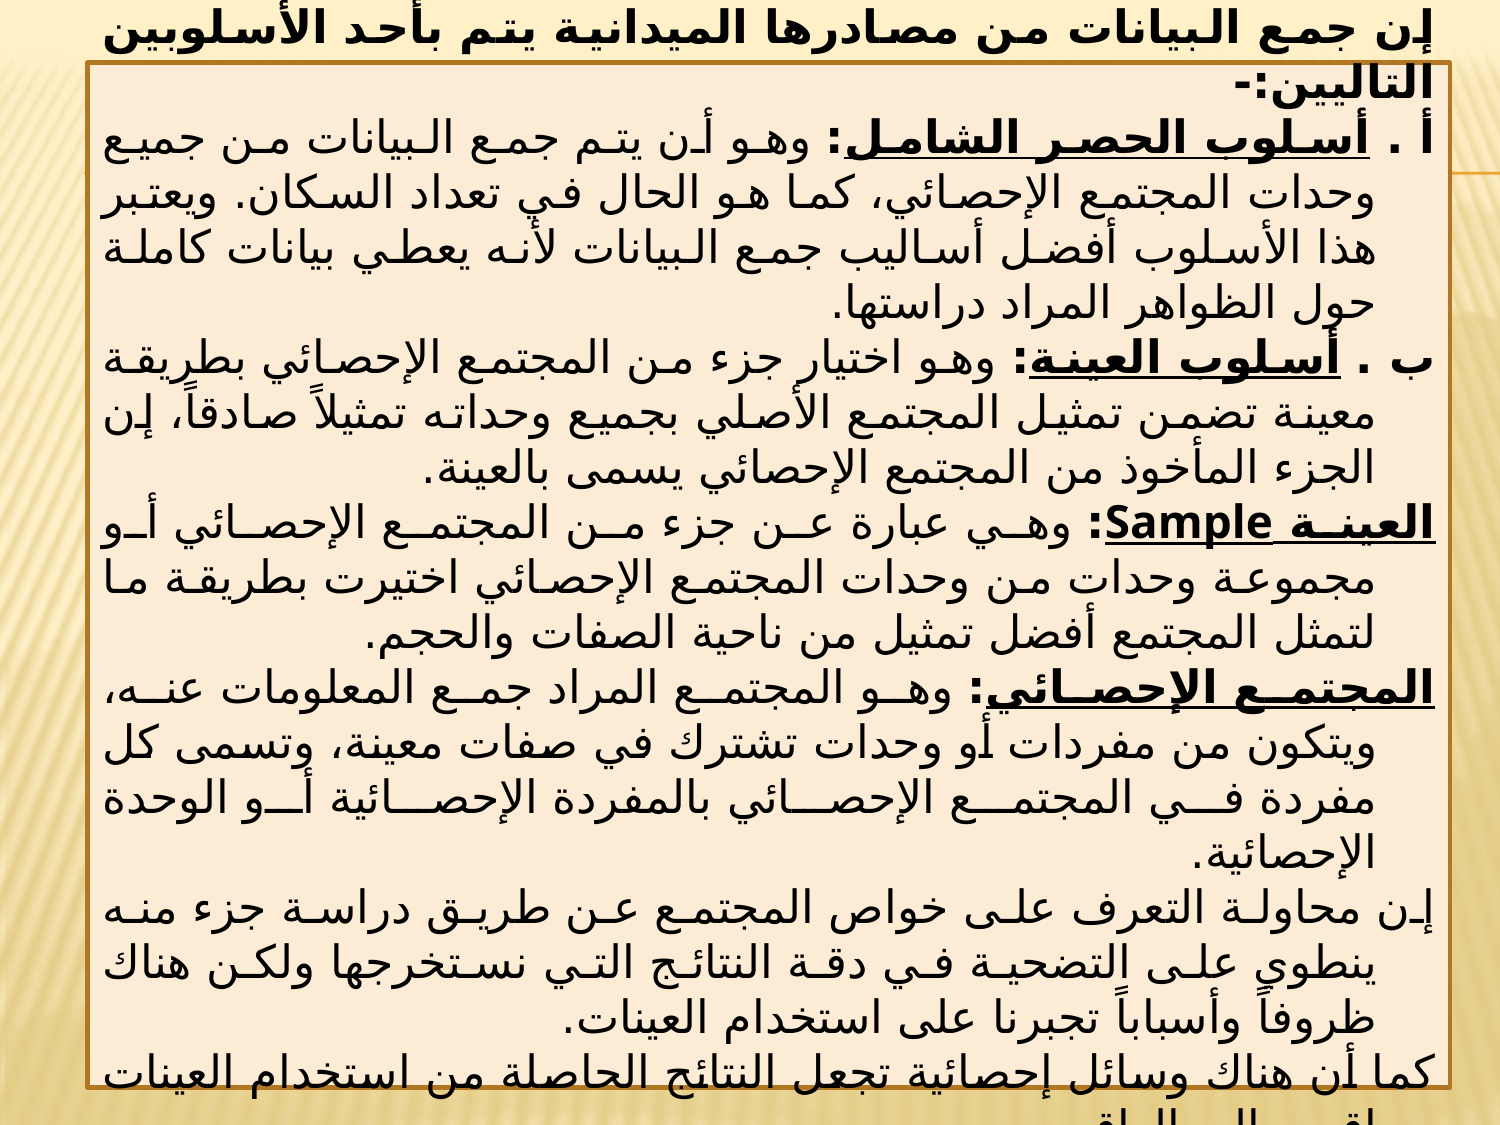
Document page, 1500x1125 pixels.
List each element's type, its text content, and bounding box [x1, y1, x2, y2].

text_box إن جمع البيانات من مصادرها الميدانية يتم بأحد الأسلوبين التاليين:- أ . أسلوب الحصر الشامل: وهو أن يتم جمع البيانات من جميع وحدات المجتمع الإحصائي، كما هو الحال في تعداد السكان. ويعتبر هذا الأسلوب أفضل أساليب جمع البيانات لأنه يعطي بيانات كاملة حول الظواهر المراد دراستها. ب . أسلوب العينة: وهو اختيار جزء من المجتمع الإحصائي بطريقة معينة تضمن تمثيل المجتمع الأصلي بجميع وحداته تمثيلاً صادقاً، إن الجزء المأخوذ من المجتمع الإحصائي يسمى بالعينة. العينة Sample: وهي عبارة عن جزء من المجتمع الإحصائي أو مجموعة وحدات من وحدات المجتمع الإحصائي اختيرت بطريقة ما لتمثل المجتمع أفضل تمثيل من ناحية الصفات والحجم. المجتمع الإحصائي: وهو المجتمع المراد جمع المعلومات عنه، ويتكون من مفردات أو وحدات تشترك في صفات معينة، وتسمى كل مفردة في المجتمع الإحصائي بالمفردة الإحصائية أو الوحدة الإحصائية. إن محاولة التعرف على خواص المجتمع عن طريق دراسة جزء منه ينطوي على التضحية في دقة النتائج التي نستخرجها ولكن هناك ظروفاً وأسباباً تجبرنا على استخدام العينات. كما أن هناك وسائل إحصائية تجعل النتائج الحاصلة من استخدام العينات اقرب إلى الواقع. [85, 60, 1452, 1090]
